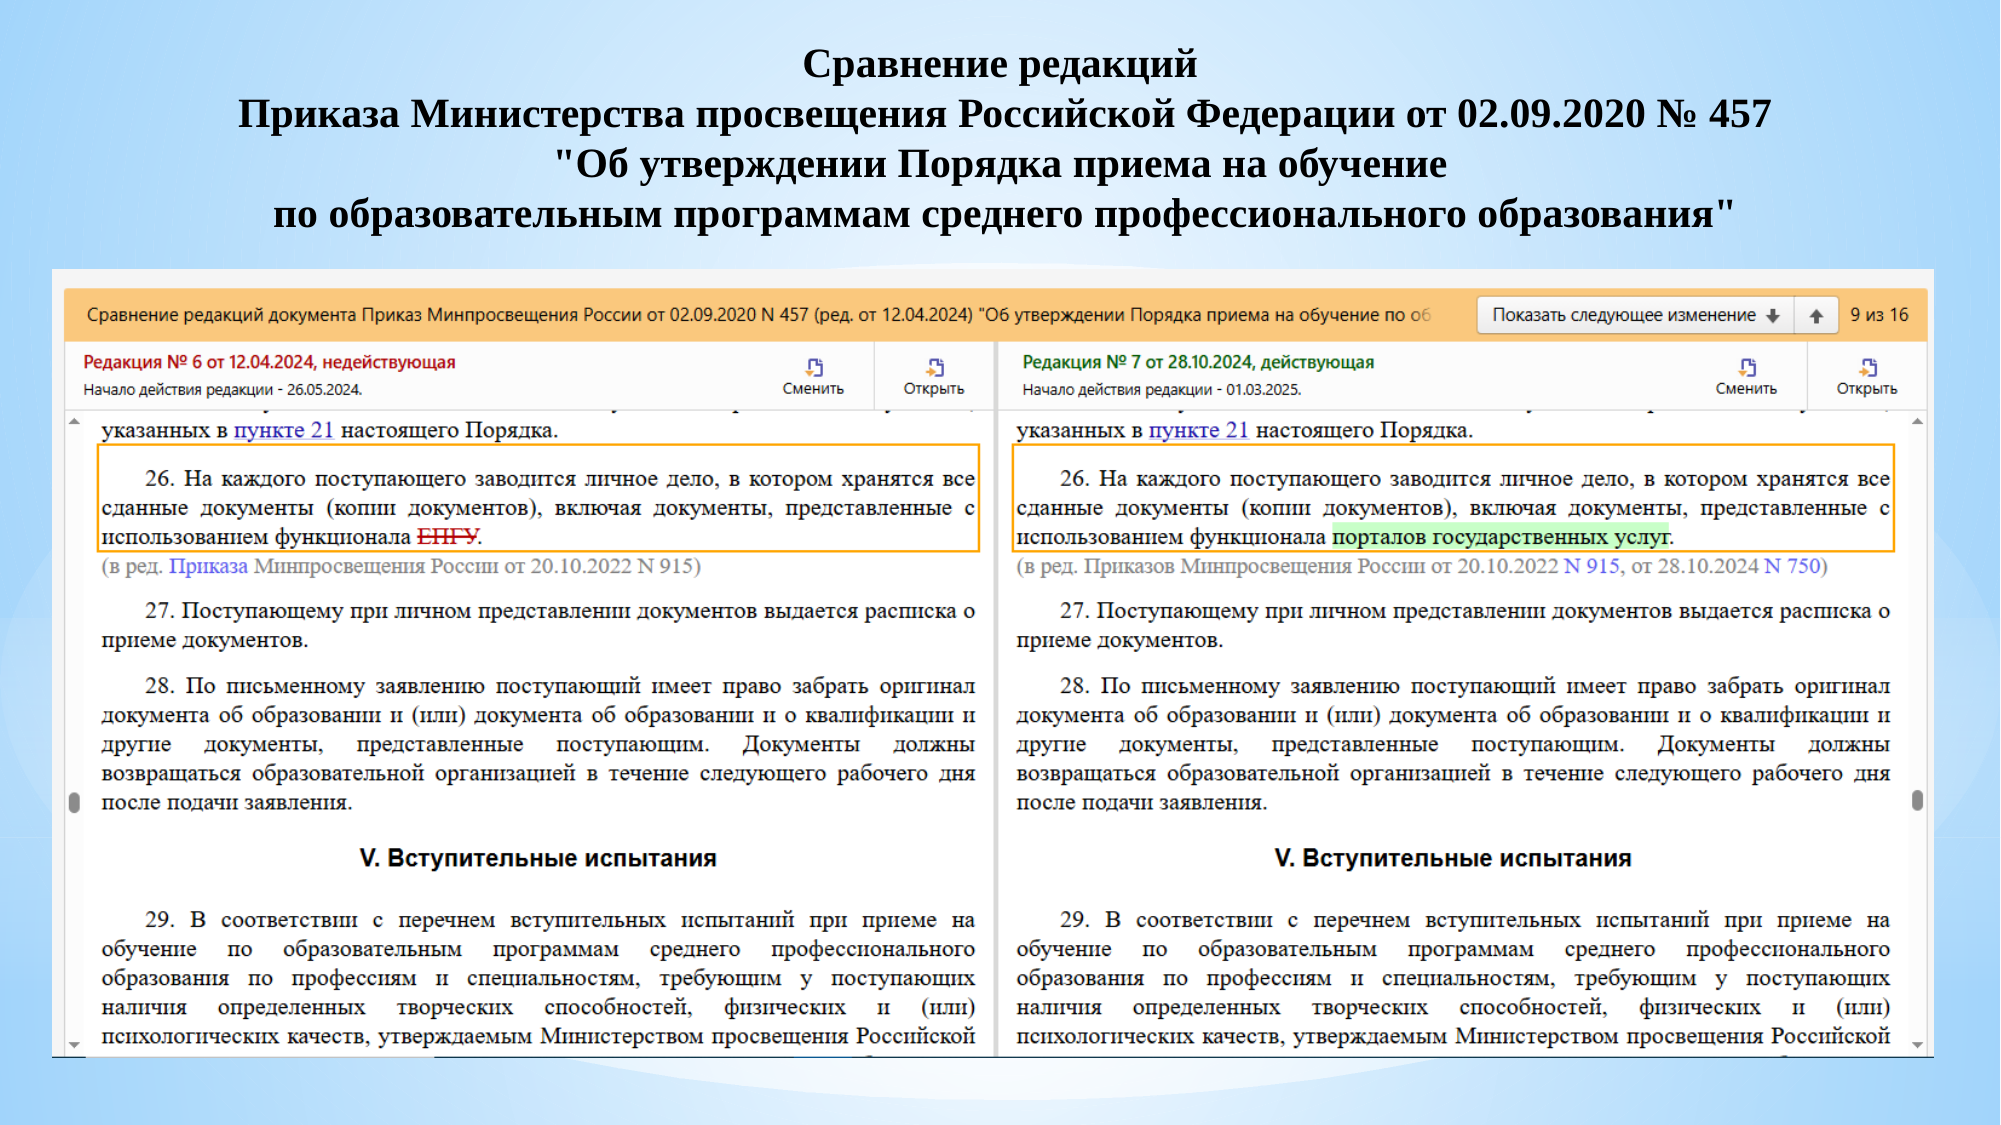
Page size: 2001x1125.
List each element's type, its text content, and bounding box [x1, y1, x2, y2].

picture [52, 269, 1935, 1058]
title Сравнение редакций Приказа Министерства просвещения Российской Федерации от 02.09.2020 № 457 "Об утверждении Порядка приема на обучение по образовательным программам среднего профессионального образования" [51, 28, 1959, 240]
